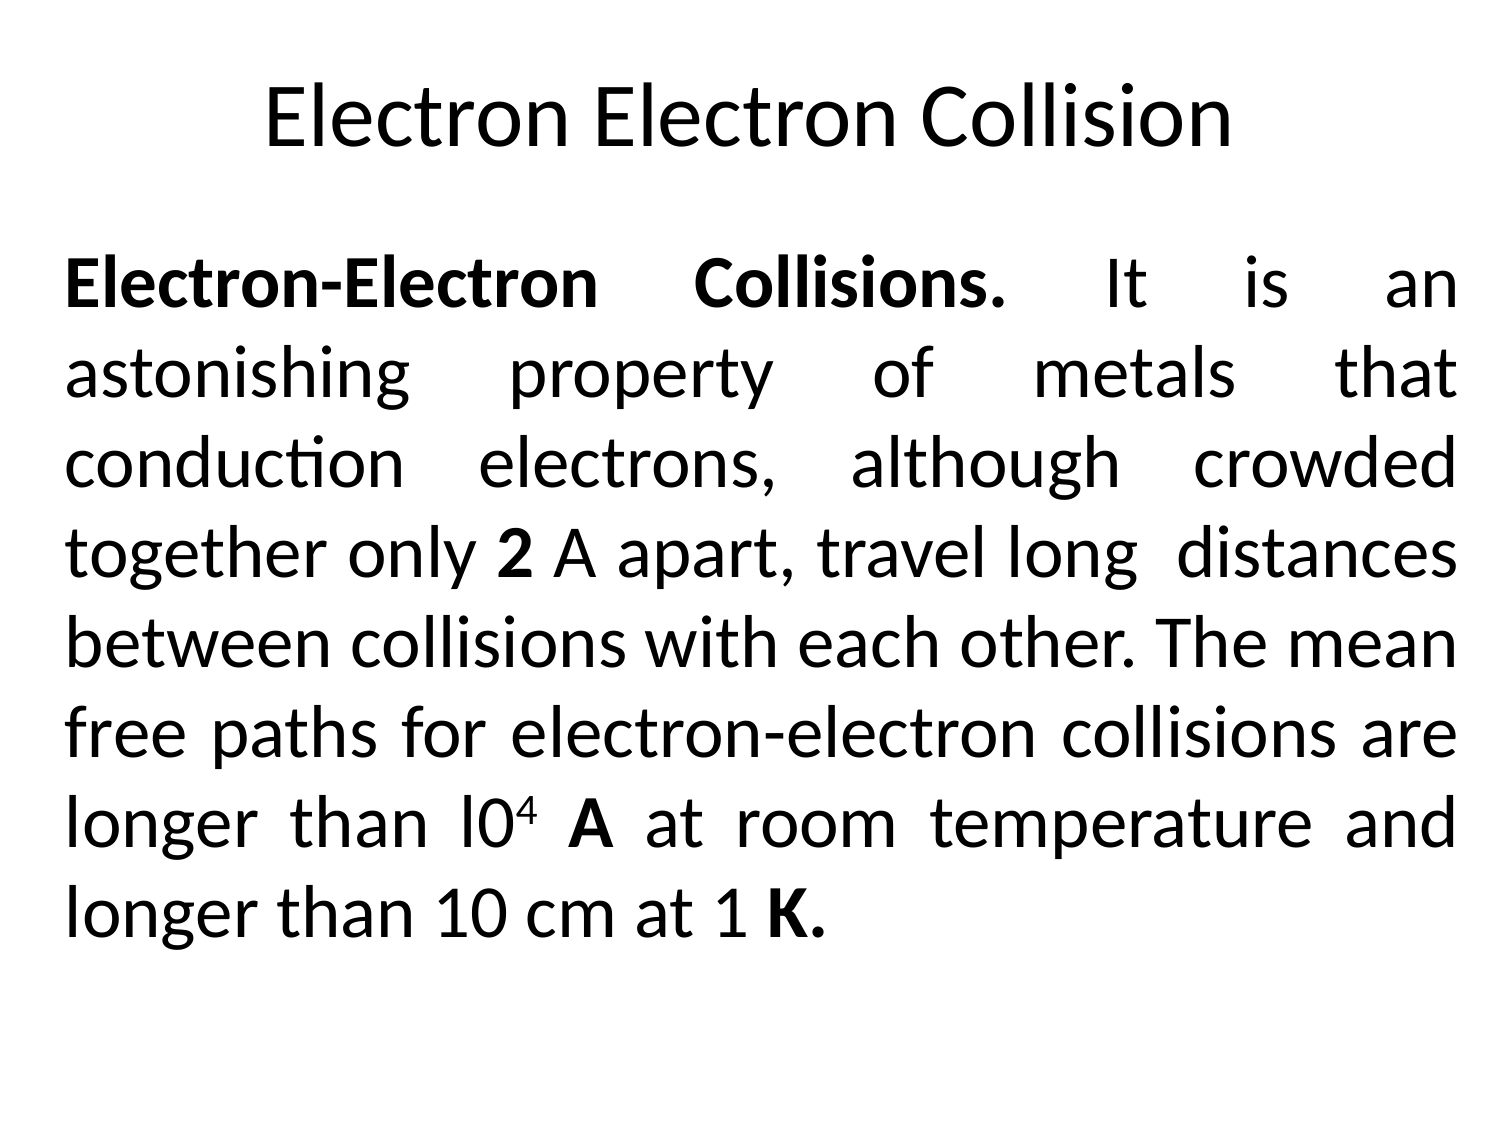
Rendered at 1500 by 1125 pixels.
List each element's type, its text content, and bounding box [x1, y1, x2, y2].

title Electron Electron Collision [75, 45, 1425, 175]
text_box Electron-Electron Collisions. It is an astonishing property of metals that conduction electrons, although crowded together only 2 A apart, travel long distances between collisions with each other. The mean free paths for electron-electron collisions are longer than l04 A at room temperature and longer than 10 cm at 1 K. [49, 224, 1475, 960]
